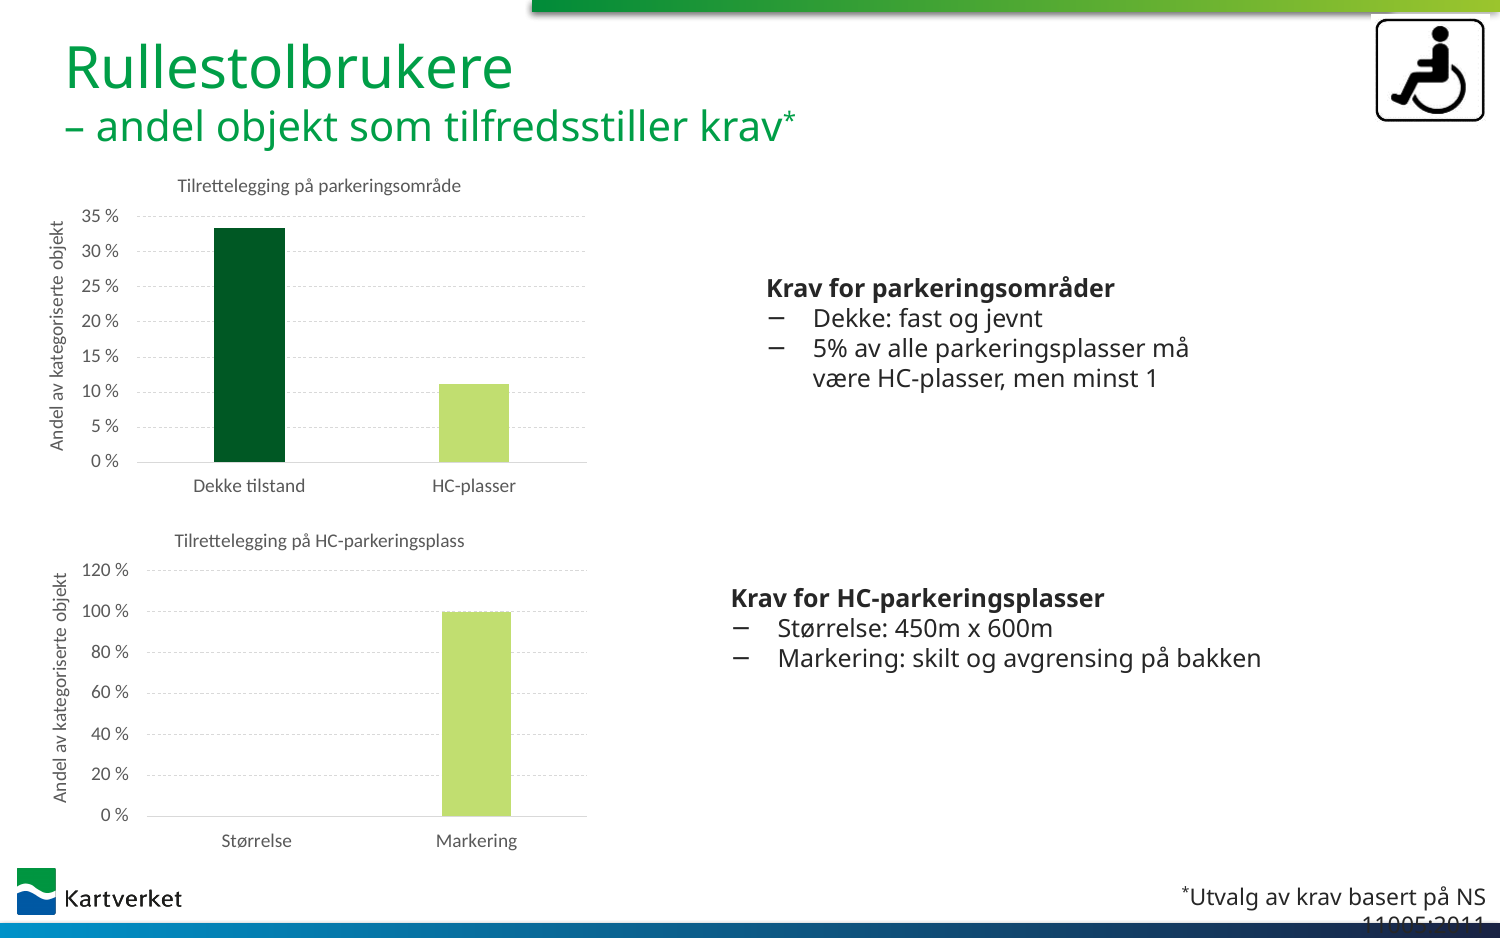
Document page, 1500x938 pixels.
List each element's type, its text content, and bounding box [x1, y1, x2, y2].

text_box Krav for HC-parkeringsplasser Størrelse: 450m x 600m Markering: skilt og avgrensing på bakken [715, 574, 1278, 680]
picture [41, 166, 598, 505]
picture [1371, 13, 1491, 127]
text_box Krav for parkeringsområder Dekke: fast og jevnt 5% av alle parkeringsplasser må være HC-plasser, men minst 1 [751, 264, 1232, 400]
text_box *Utvalg av krav basert på NS 11005:2011 [1068, 873, 1500, 938]
text_box Rullestolbrukere – andel objekt som tilfredsstiller krav* [49, 23, 1431, 158]
picture [41, 520, 598, 859]
